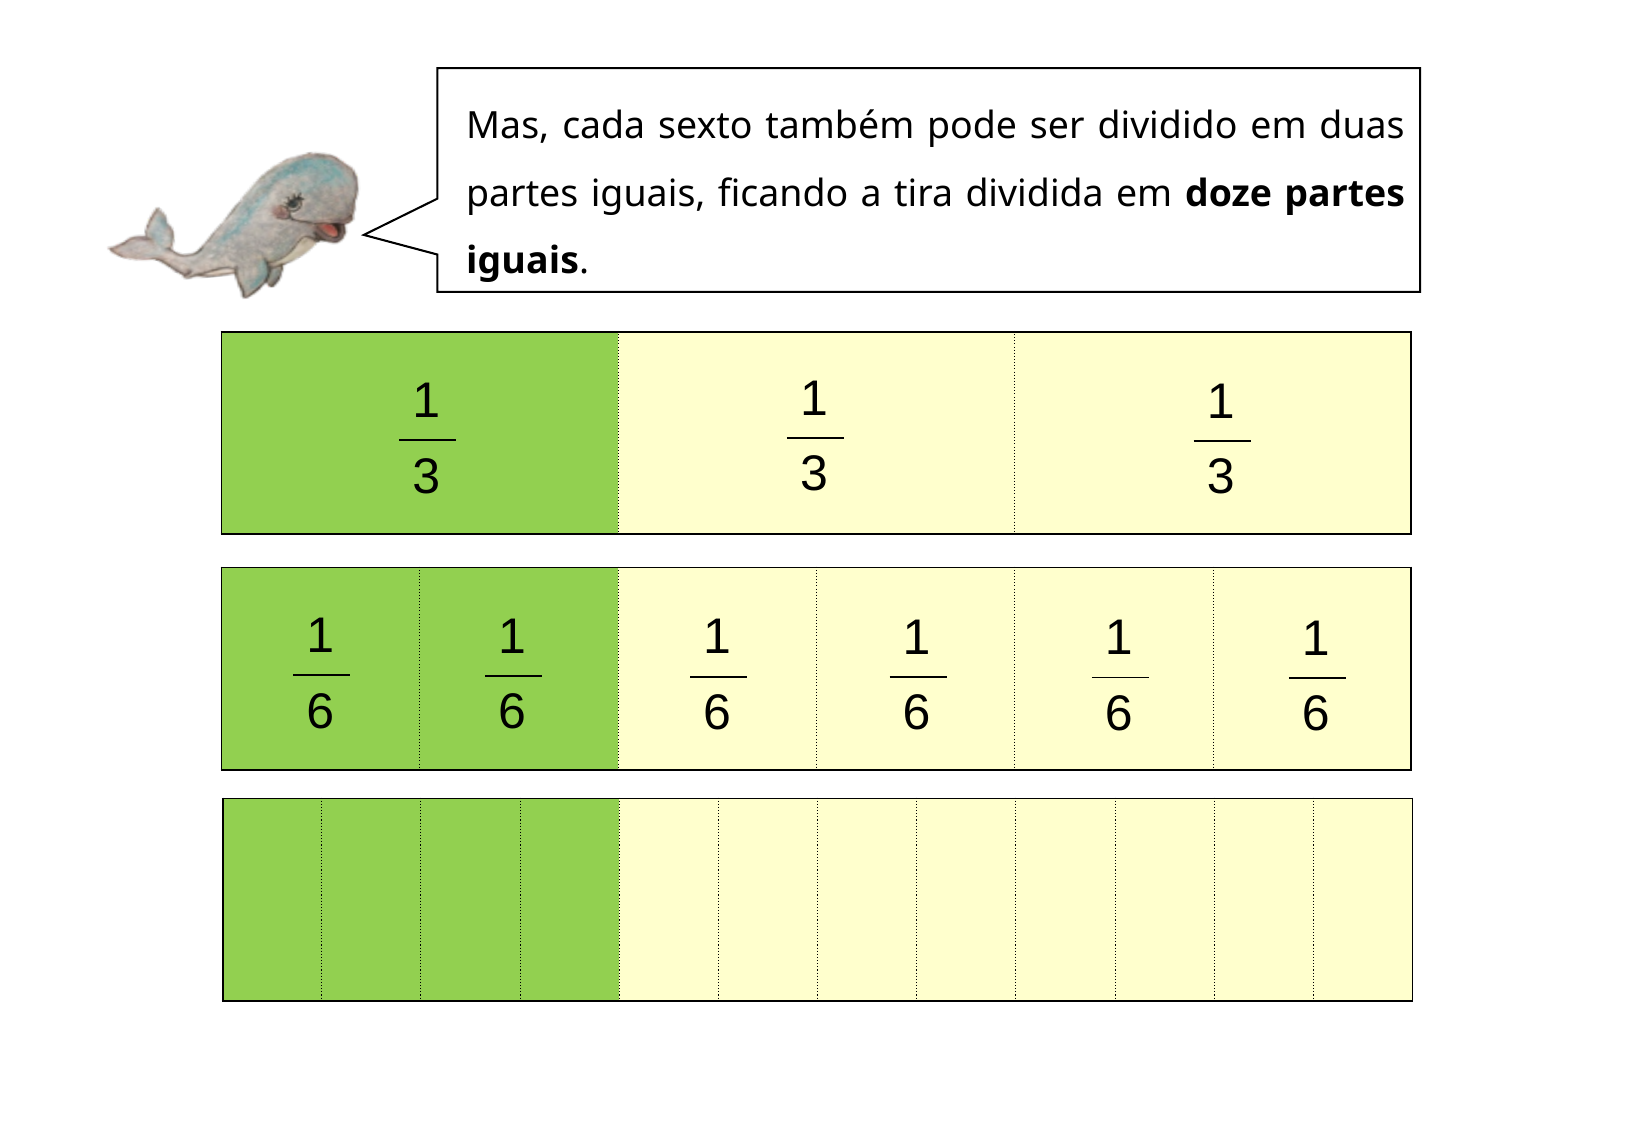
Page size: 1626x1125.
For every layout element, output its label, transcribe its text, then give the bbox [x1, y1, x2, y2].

table_header 1 [399, 365, 456, 439]
table_header [816, 568, 1015, 769]
table_header 1 [293, 600, 350, 674]
table_header 1 [1092, 602, 1149, 677]
table_header [1115, 799, 1214, 1000]
table_header [420, 568, 618, 769]
table_cell 3 [787, 439, 844, 514]
table_header [619, 799, 718, 1000]
table_header 1 [1194, 366, 1251, 440]
text_box Mas, cada sexto também pode ser dividido em duas partes iguais, ficando a tira dividida em doze partes iguais. [383, 67, 1422, 293]
table_cell 6 [485, 677, 542, 752]
table_header [1213, 568, 1410, 769]
table_header 1 [890, 602, 947, 676]
table_cell 6 [890, 678, 947, 753]
table_header [1016, 799, 1115, 1000]
table_header [421, 799, 520, 1000]
table_header 1 [690, 601, 747, 676]
table_header [1015, 568, 1213, 769]
table_header [222, 333, 618, 533]
table_cell 6 [293, 676, 350, 751]
table_header [1214, 799, 1313, 1000]
table_header [1313, 799, 1412, 1000]
table_cell 3 [399, 441, 456, 516]
table_header [520, 799, 619, 1000]
table_header [718, 799, 818, 1000]
table_header [222, 568, 420, 769]
table_header [818, 799, 917, 1000]
table_cell 6 [1092, 678, 1149, 753]
table_header [1015, 333, 1410, 533]
table_header [322, 799, 421, 1000]
picture [87, 140, 388, 314]
table_header 1 [485, 601, 542, 675]
table_cell 3 [1194, 442, 1251, 517]
table_header 1 [787, 363, 844, 437]
table_header [224, 799, 322, 1000]
table_header [618, 333, 1015, 533]
table_header 1 [1289, 603, 1346, 677]
table_cell 6 [690, 678, 747, 752]
table_cell 6 [1289, 679, 1346, 754]
table_header [618, 568, 816, 769]
text_box [1020, 324, 1415, 431]
table_header [917, 799, 1016, 1000]
